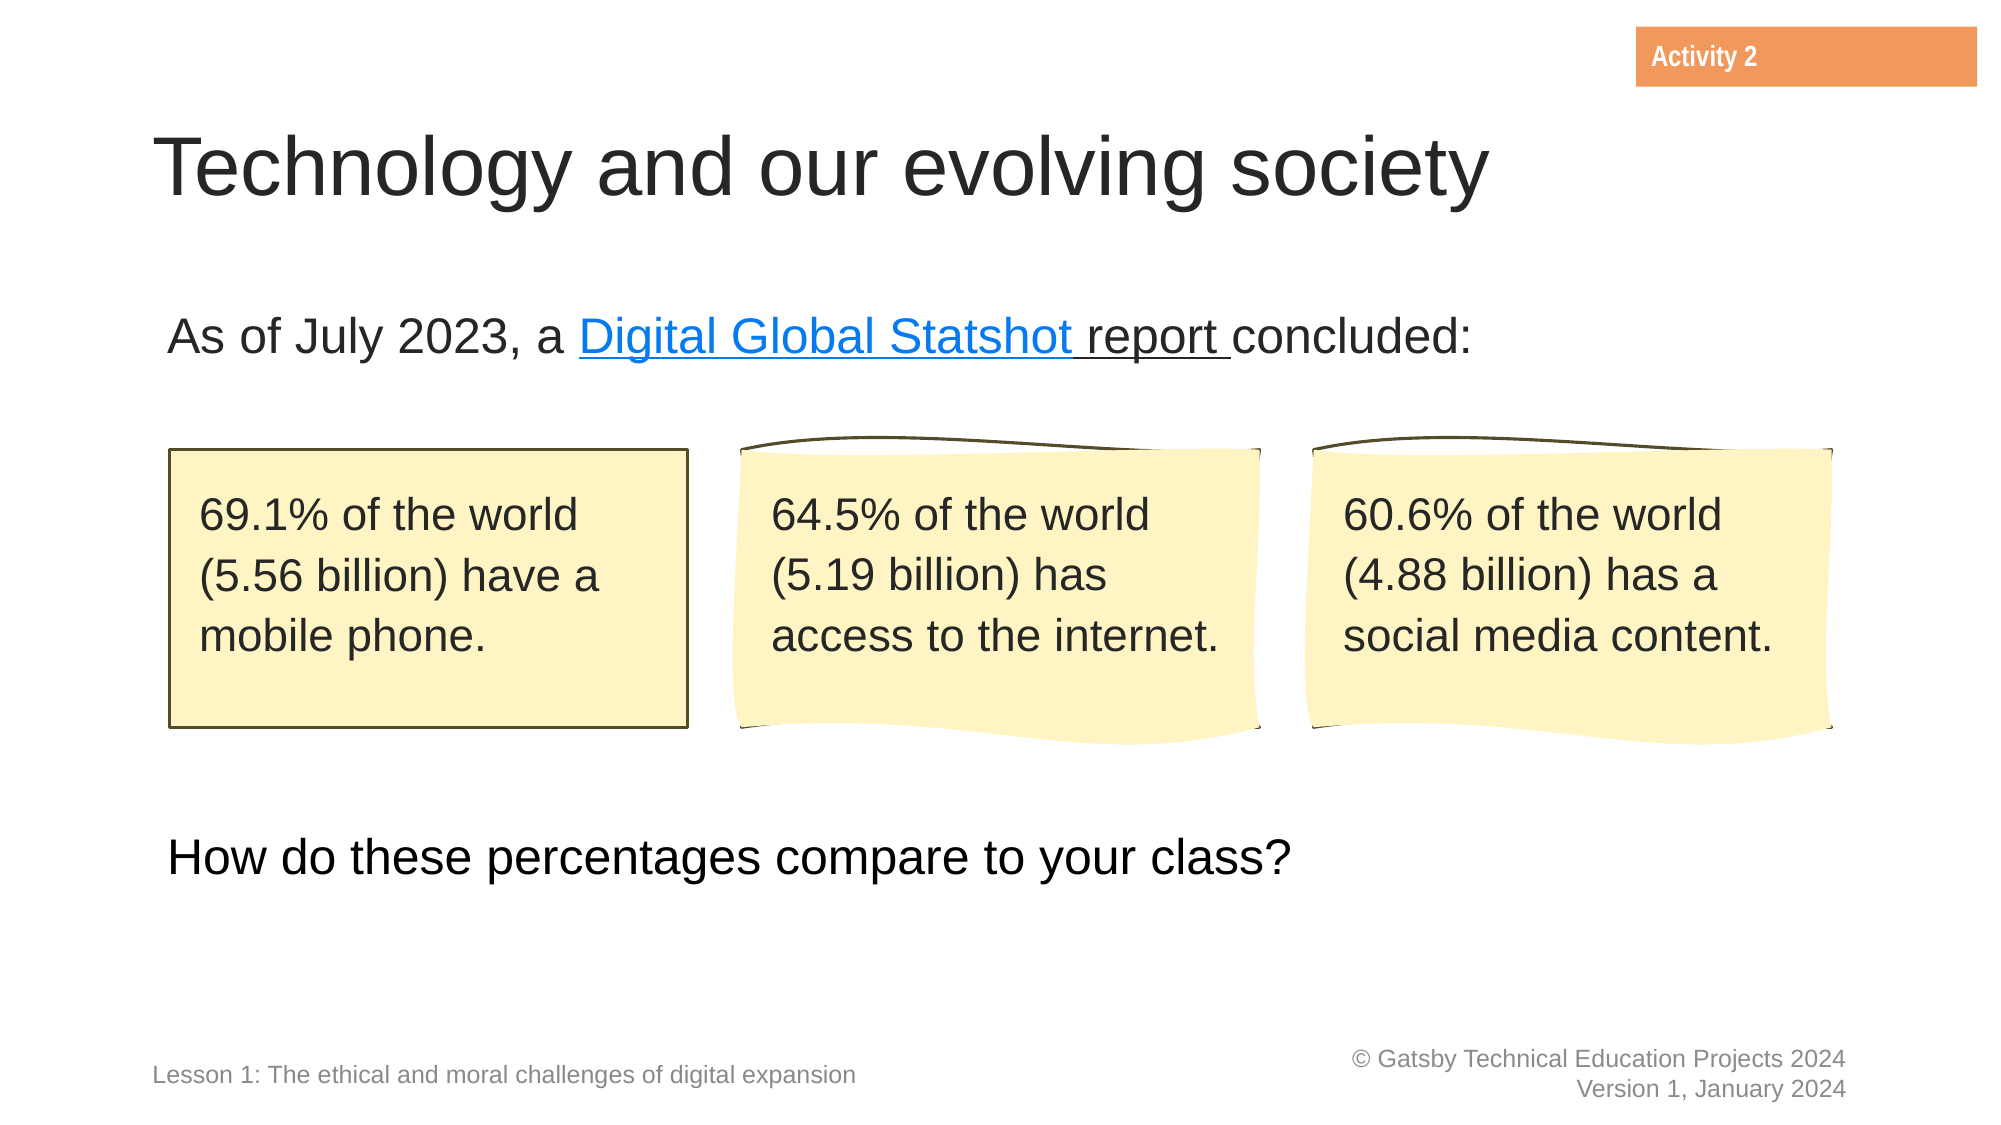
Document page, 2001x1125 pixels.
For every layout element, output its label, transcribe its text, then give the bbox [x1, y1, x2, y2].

text_box 60.6% of the world (4.88 billion) has a social media content. [1304, 437, 1832, 745]
list As of July 2023, a Digital Global Statshot report concluded: How do these percentages compare to your class? [137, 268, 1896, 982]
title Technology and our evolving society [137, 59, 1863, 268]
list Activity 2 [1636, 26, 1978, 87]
list Lesson 1: The ethical and moral challenges of digital expansion [137, 1042, 1260, 1103]
text_box 64.5% of the world (5.19 billion) has access to the internet. [732, 437, 1260, 745]
list 69.1% of the world (5.56 billion) have a mobile phone. [168, 448, 689, 729]
